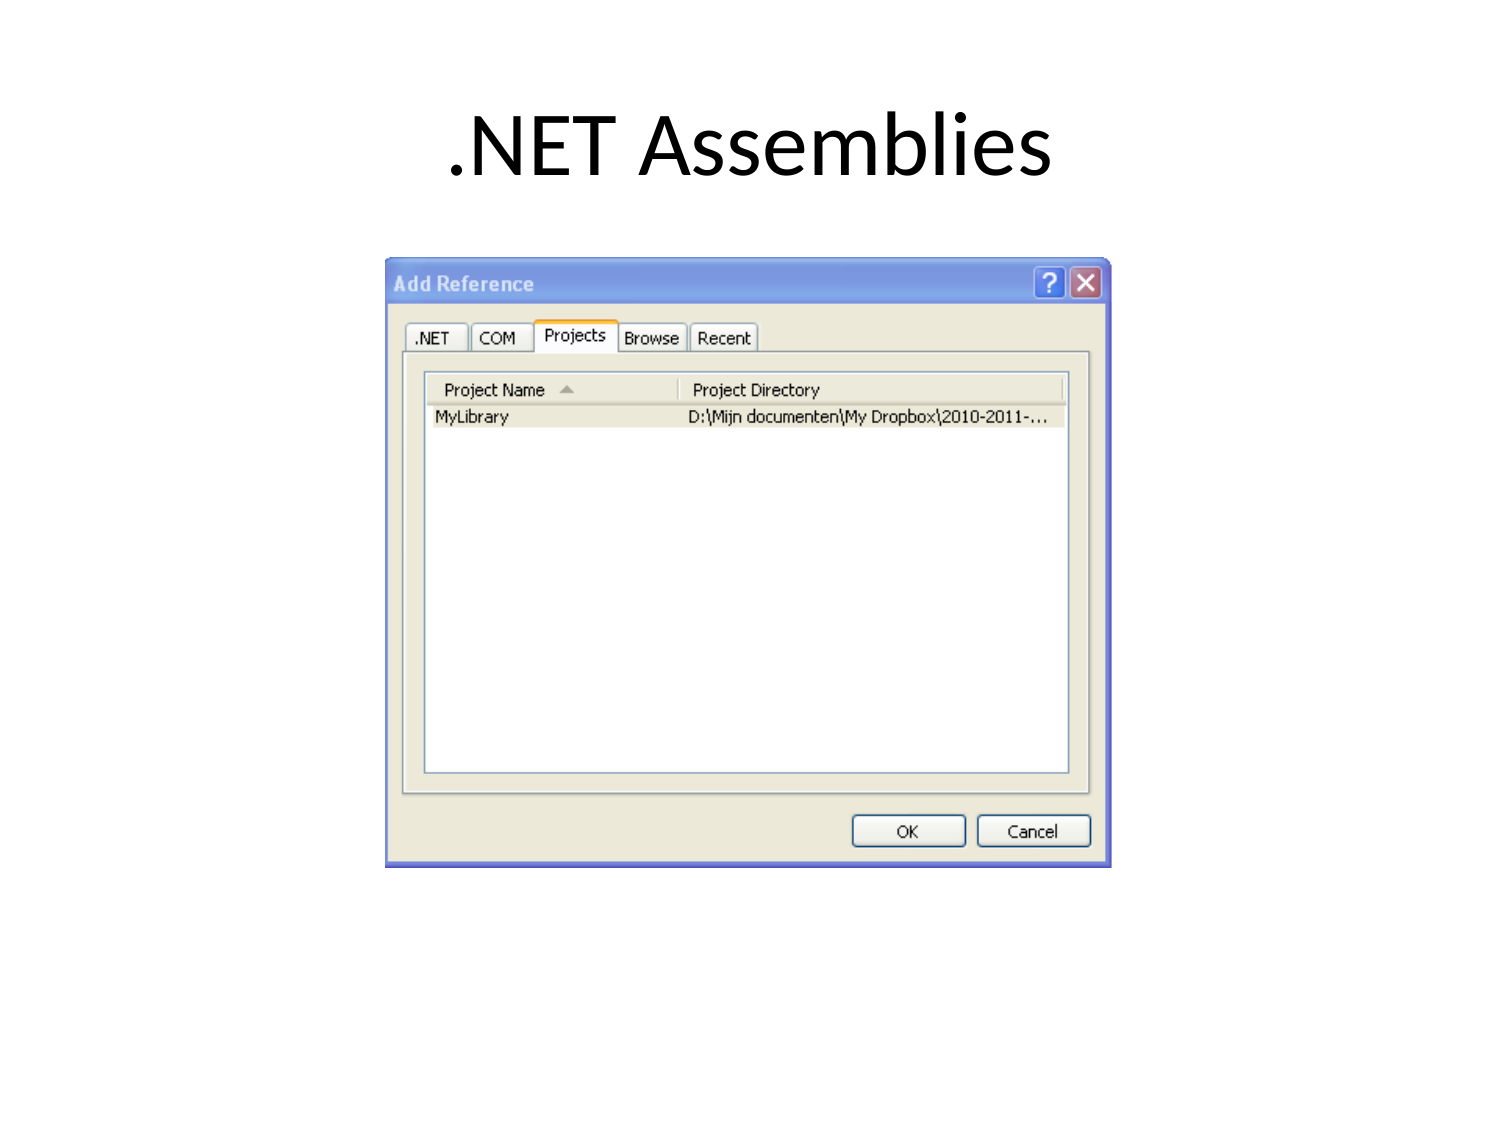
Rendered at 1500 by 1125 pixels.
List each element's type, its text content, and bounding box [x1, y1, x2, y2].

picture [384, 257, 1115, 868]
title .NET Assemblies [75, 45, 1425, 233]
